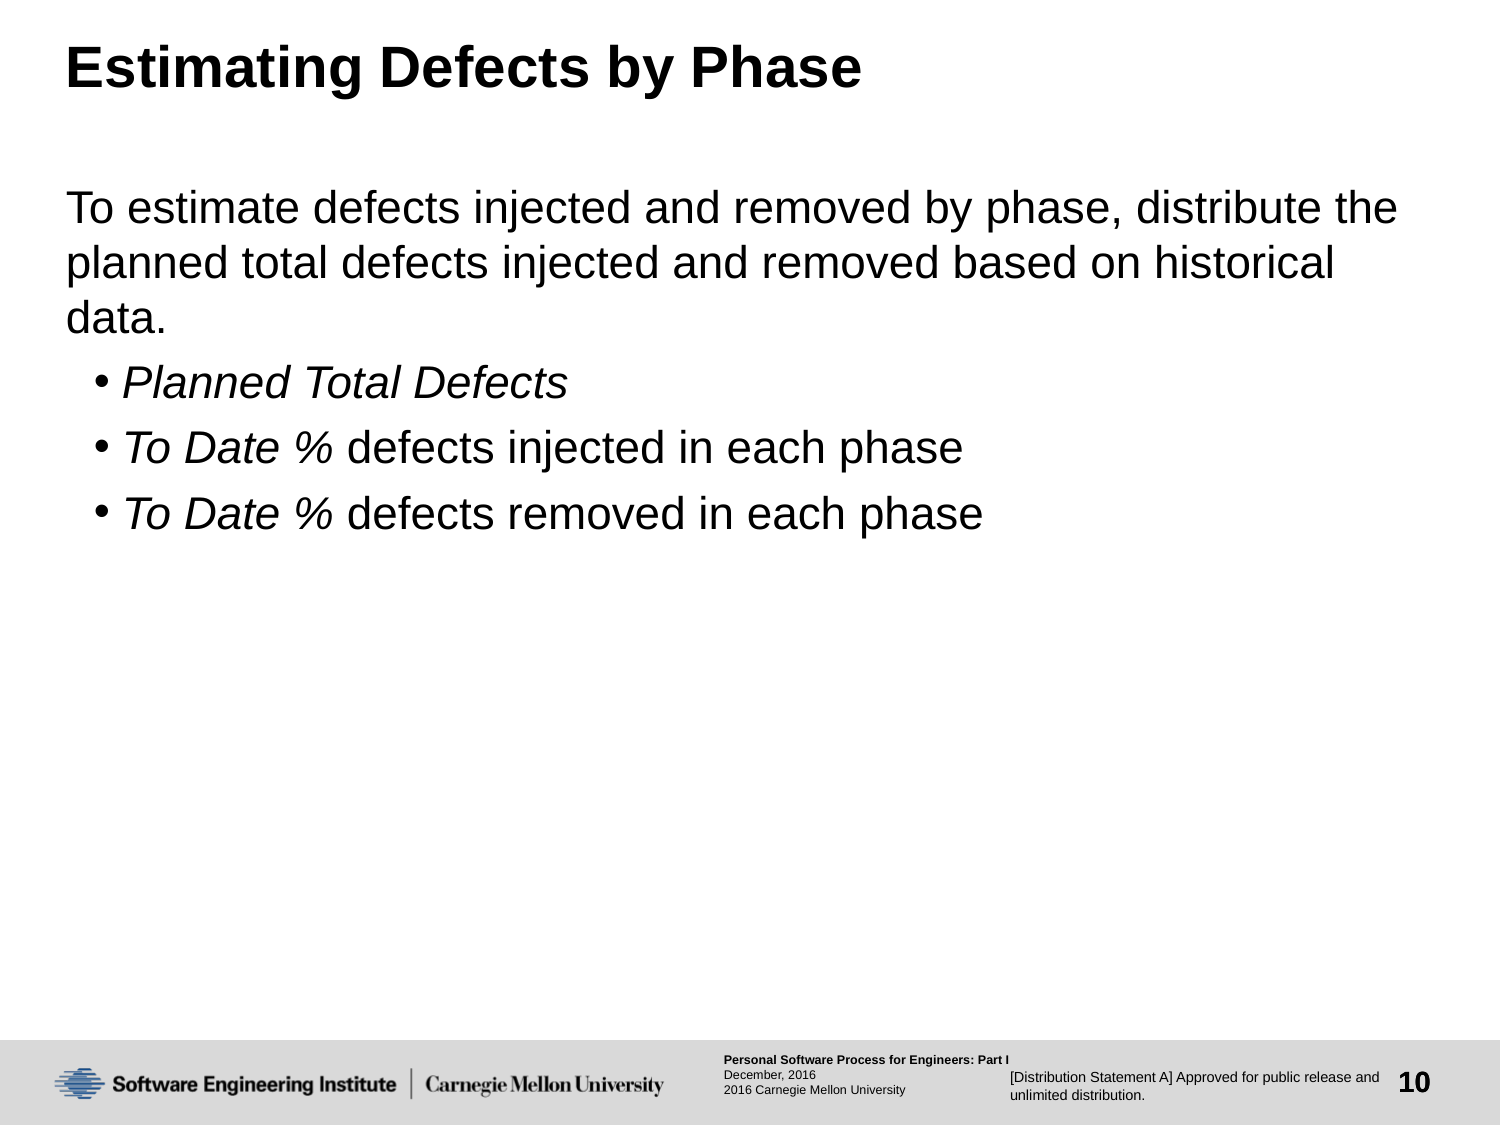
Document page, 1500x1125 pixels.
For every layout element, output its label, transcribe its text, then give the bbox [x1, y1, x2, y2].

list To estimate defects injected and removed by phase, distribute the planned total defects injected and removed based on historical data. Planned Total Defects To Date % defects injected in each phase To Date % defects removed in each phase [65, 177, 1431, 1000]
title Estimating Defects by Phase [65, 37, 1313, 148]
picture [46, 1061, 673, 1104]
